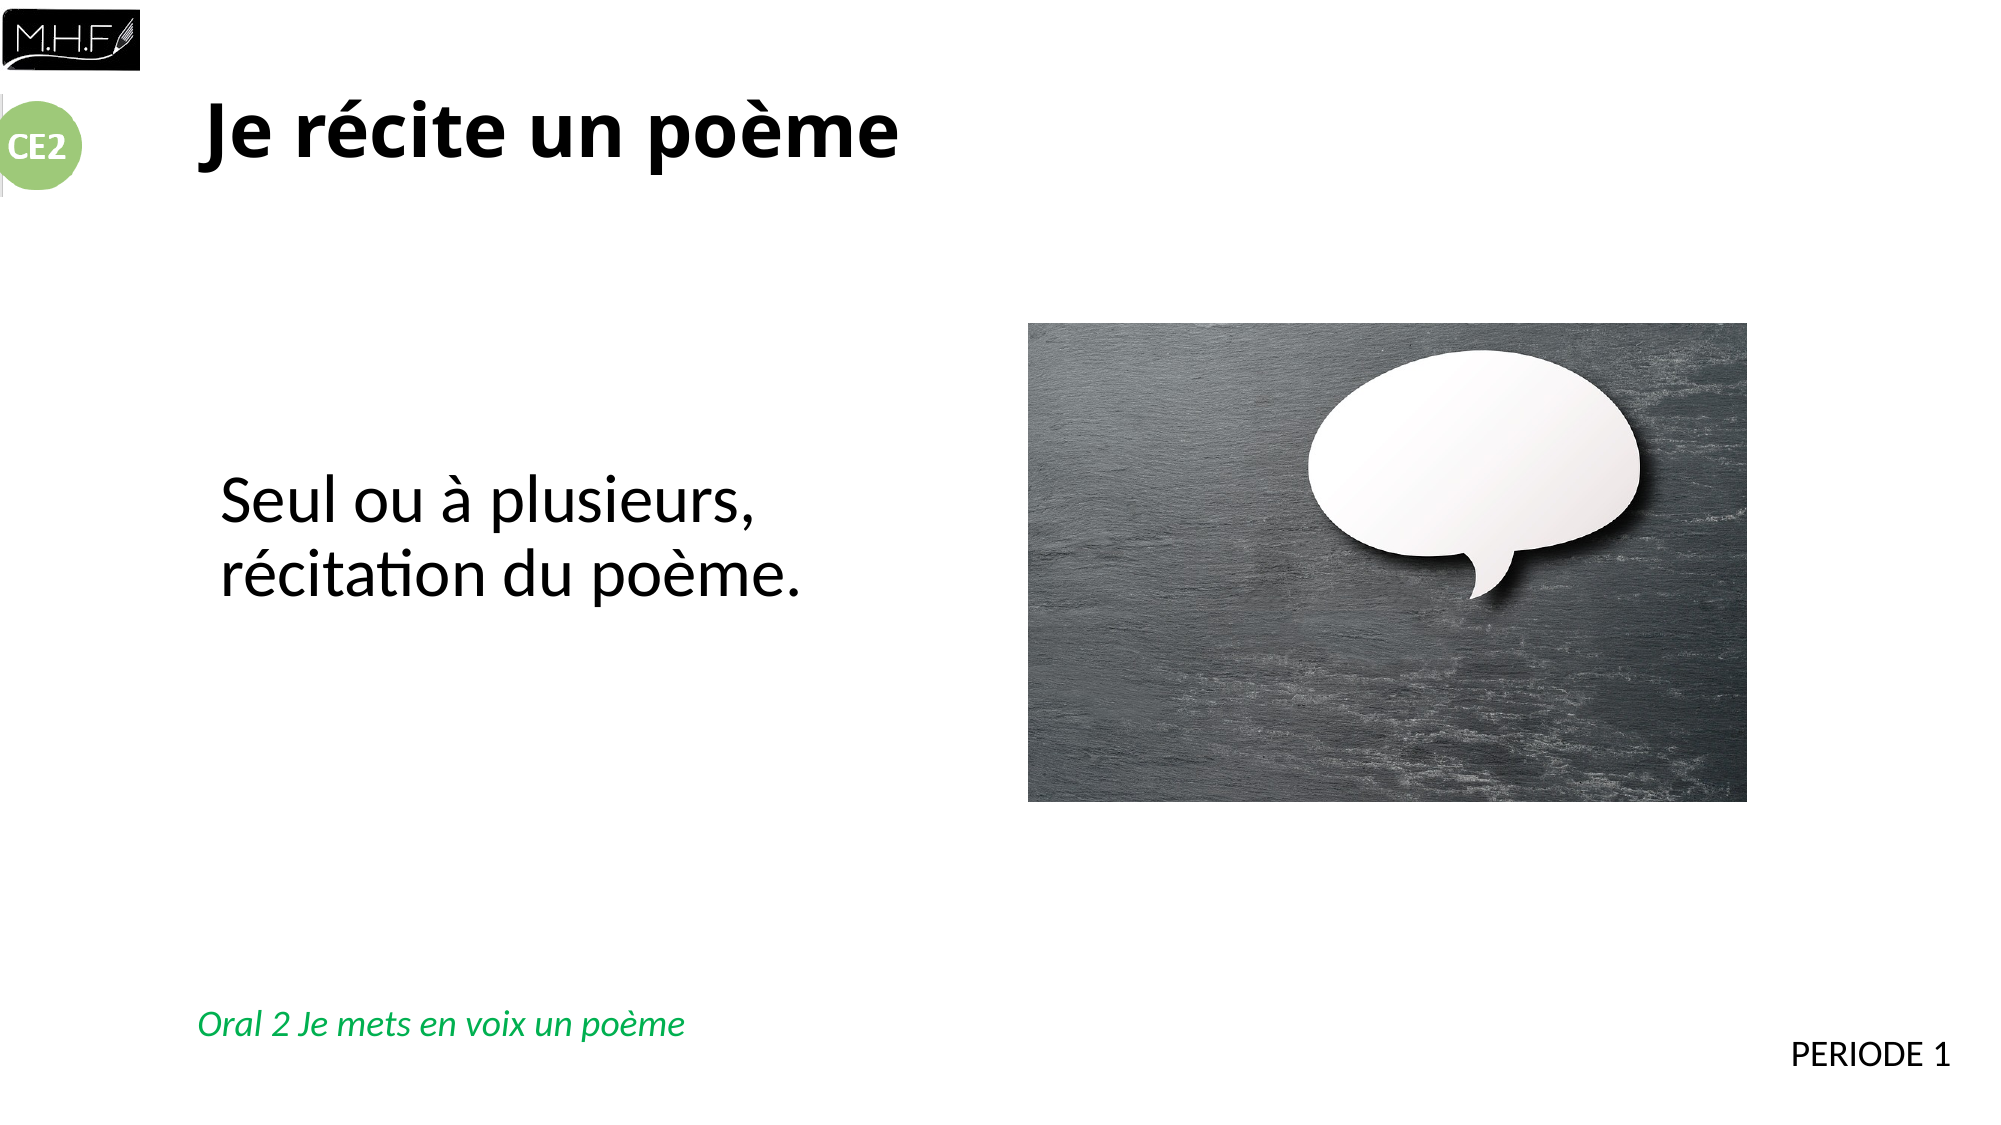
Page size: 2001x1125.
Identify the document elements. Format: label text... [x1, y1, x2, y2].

picture [0, 94, 87, 197]
text_box Seul ou à plusieurs, récitation du poème. [205, 455, 825, 833]
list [1028, 323, 1747, 802]
title Je récite un poème [189, 37, 1029, 229]
text_box PERIODE 1 [1362, 1021, 1967, 1082]
text_box Oral 2 Je mets en voix un poème [182, 991, 1184, 1052]
picture [0, 7, 140, 74]
